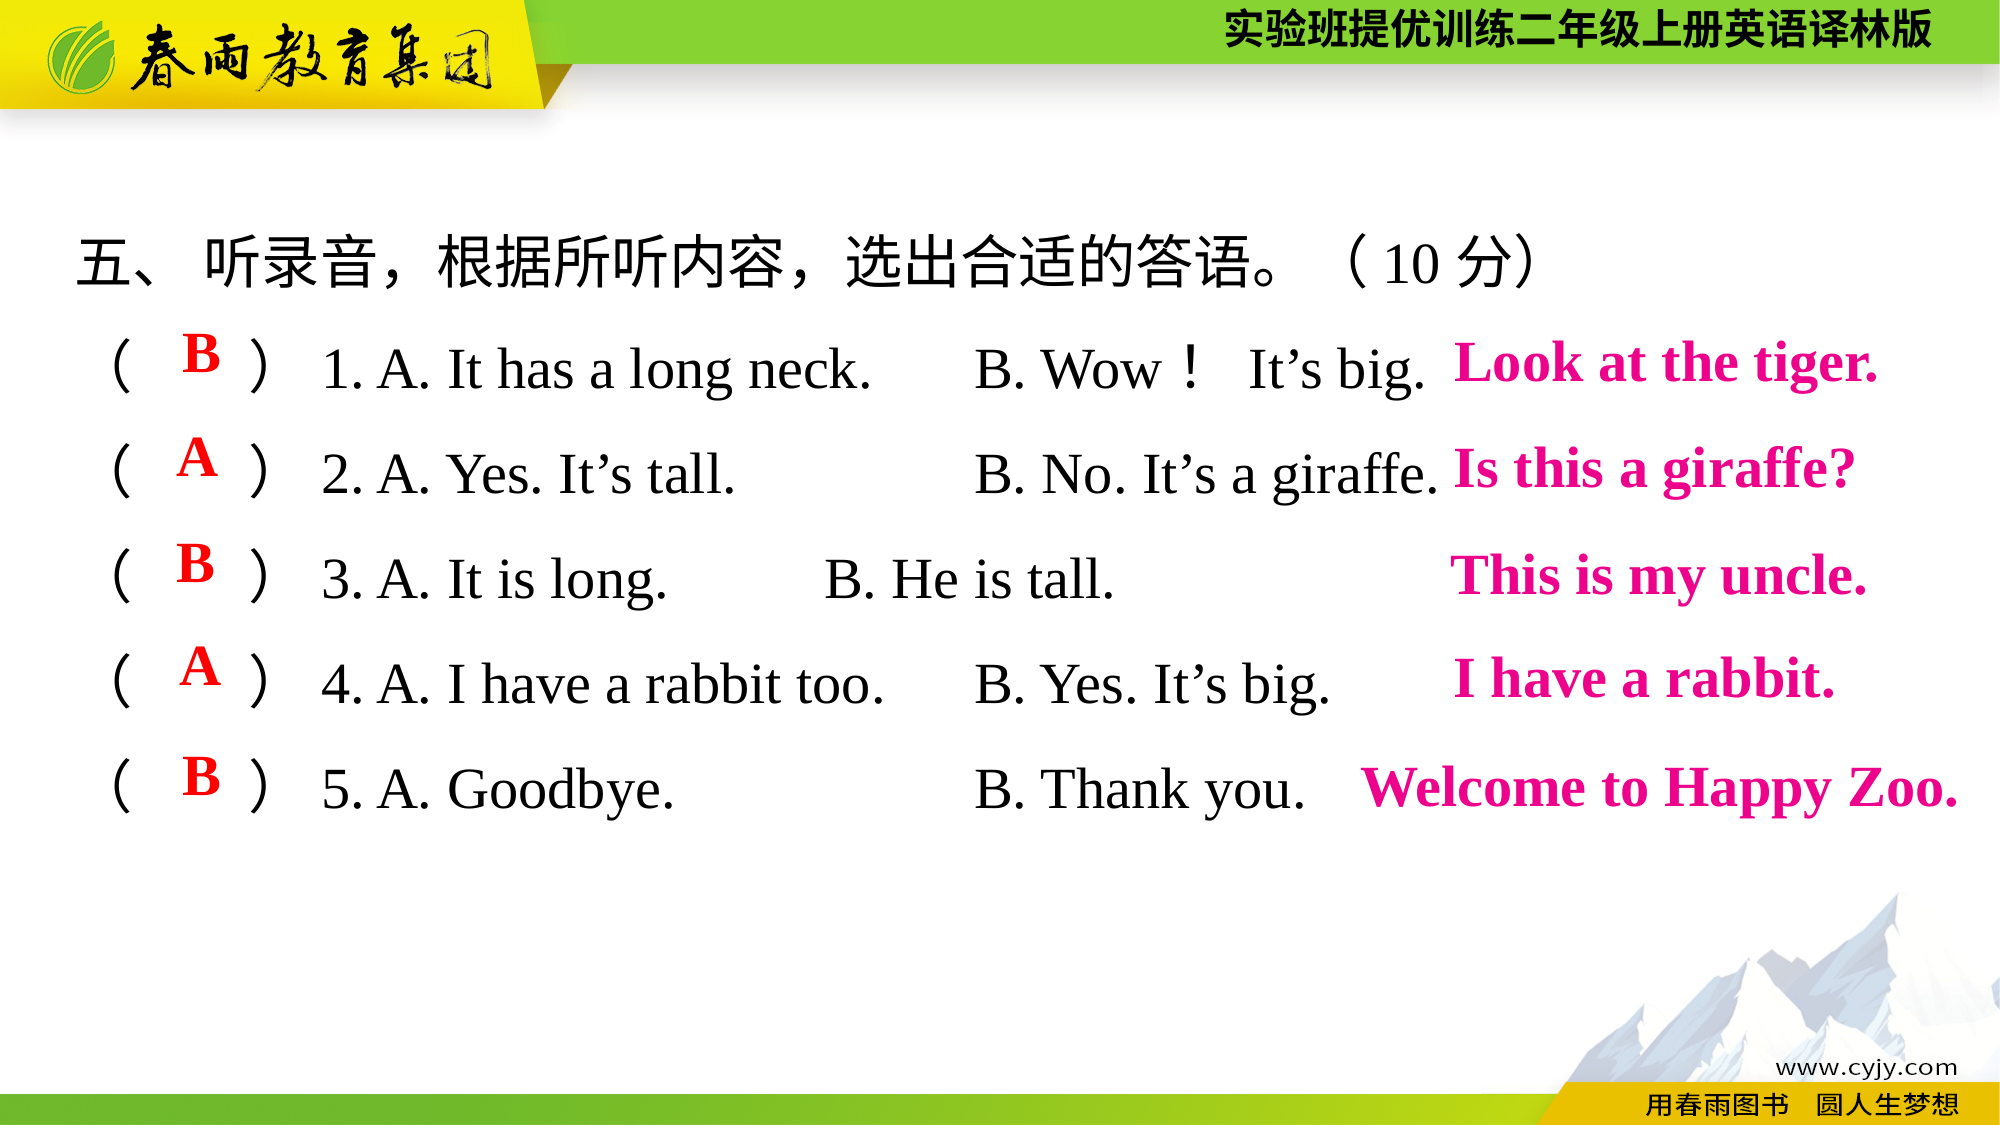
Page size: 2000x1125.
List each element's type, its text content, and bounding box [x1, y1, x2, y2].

text_box A [161, 410, 234, 496]
text_box I have a rabbit. [1439, 631, 1852, 717]
text_box Look at the tiger. [1439, 315, 1895, 401]
text_box A [164, 619, 237, 705]
picture [0, 0, 2000, 1125]
text_box B [167, 306, 236, 392]
text_box B [167, 729, 236, 814]
text_box B [161, 516, 231, 602]
text_box Welcome to Happy Zoo. [1345, 741, 1975, 826]
list 五、 听录音，根据所听内容，选出合适的答语。（10分） （ ）1. A. It has a long neck. B. Wow！It’s big. （ ）2. A. Yes. It’s tall. B. No. It’s a giraffe. （ ）3. A. It is long. B. He is tall. （ ）4. A. I have a rabbit too. B. Yes. It’s big. （ ）5. A. Goodbye. B. Thank you. [59, 182, 1944, 835]
text_box This is my uncle. [1435, 528, 1884, 614]
text_box Is this a giraffe? [1438, 422, 1873, 507]
